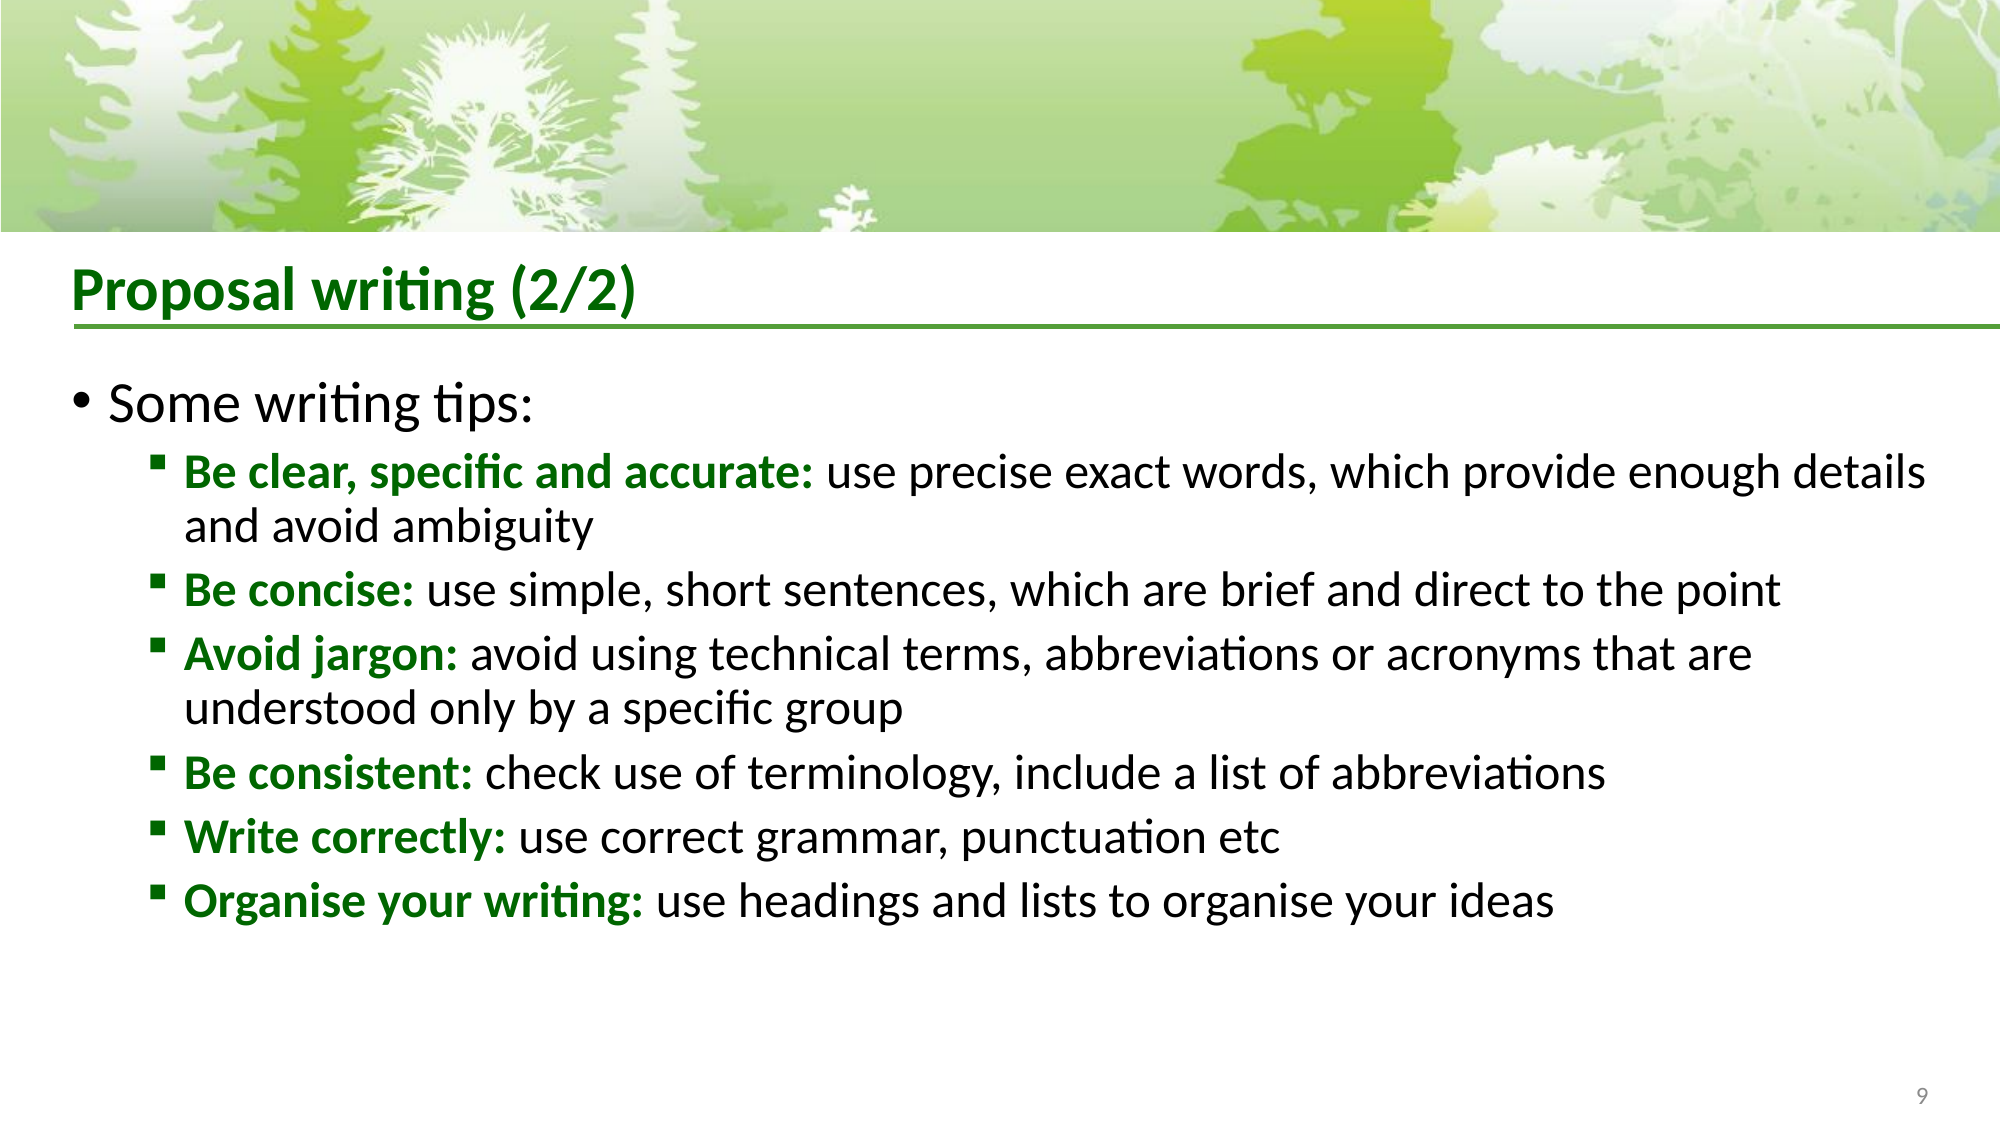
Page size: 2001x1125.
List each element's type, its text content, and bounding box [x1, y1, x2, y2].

picture [0, 0, 2000, 232]
slide_number 9 [1493, 1065, 1944, 1125]
list Some writing tips: Be clear, specific and accurate: use precise exact words, which provide enough details and avoid ambiguity Be concise: use simple, short sentences, which are brief and direct to the point Avoid jargon: avoid using technical terms, abbreviations or acronyms that are understood only by a specific group Be consistent: check use of terminology, include a list of abbreviations Write correctly: use correct grammar, punctuation etc Organise your writing: use headings and lists to organise your ideas [56, 364, 1944, 970]
title Proposal writing (2/2) [56, 181, 1963, 399]
